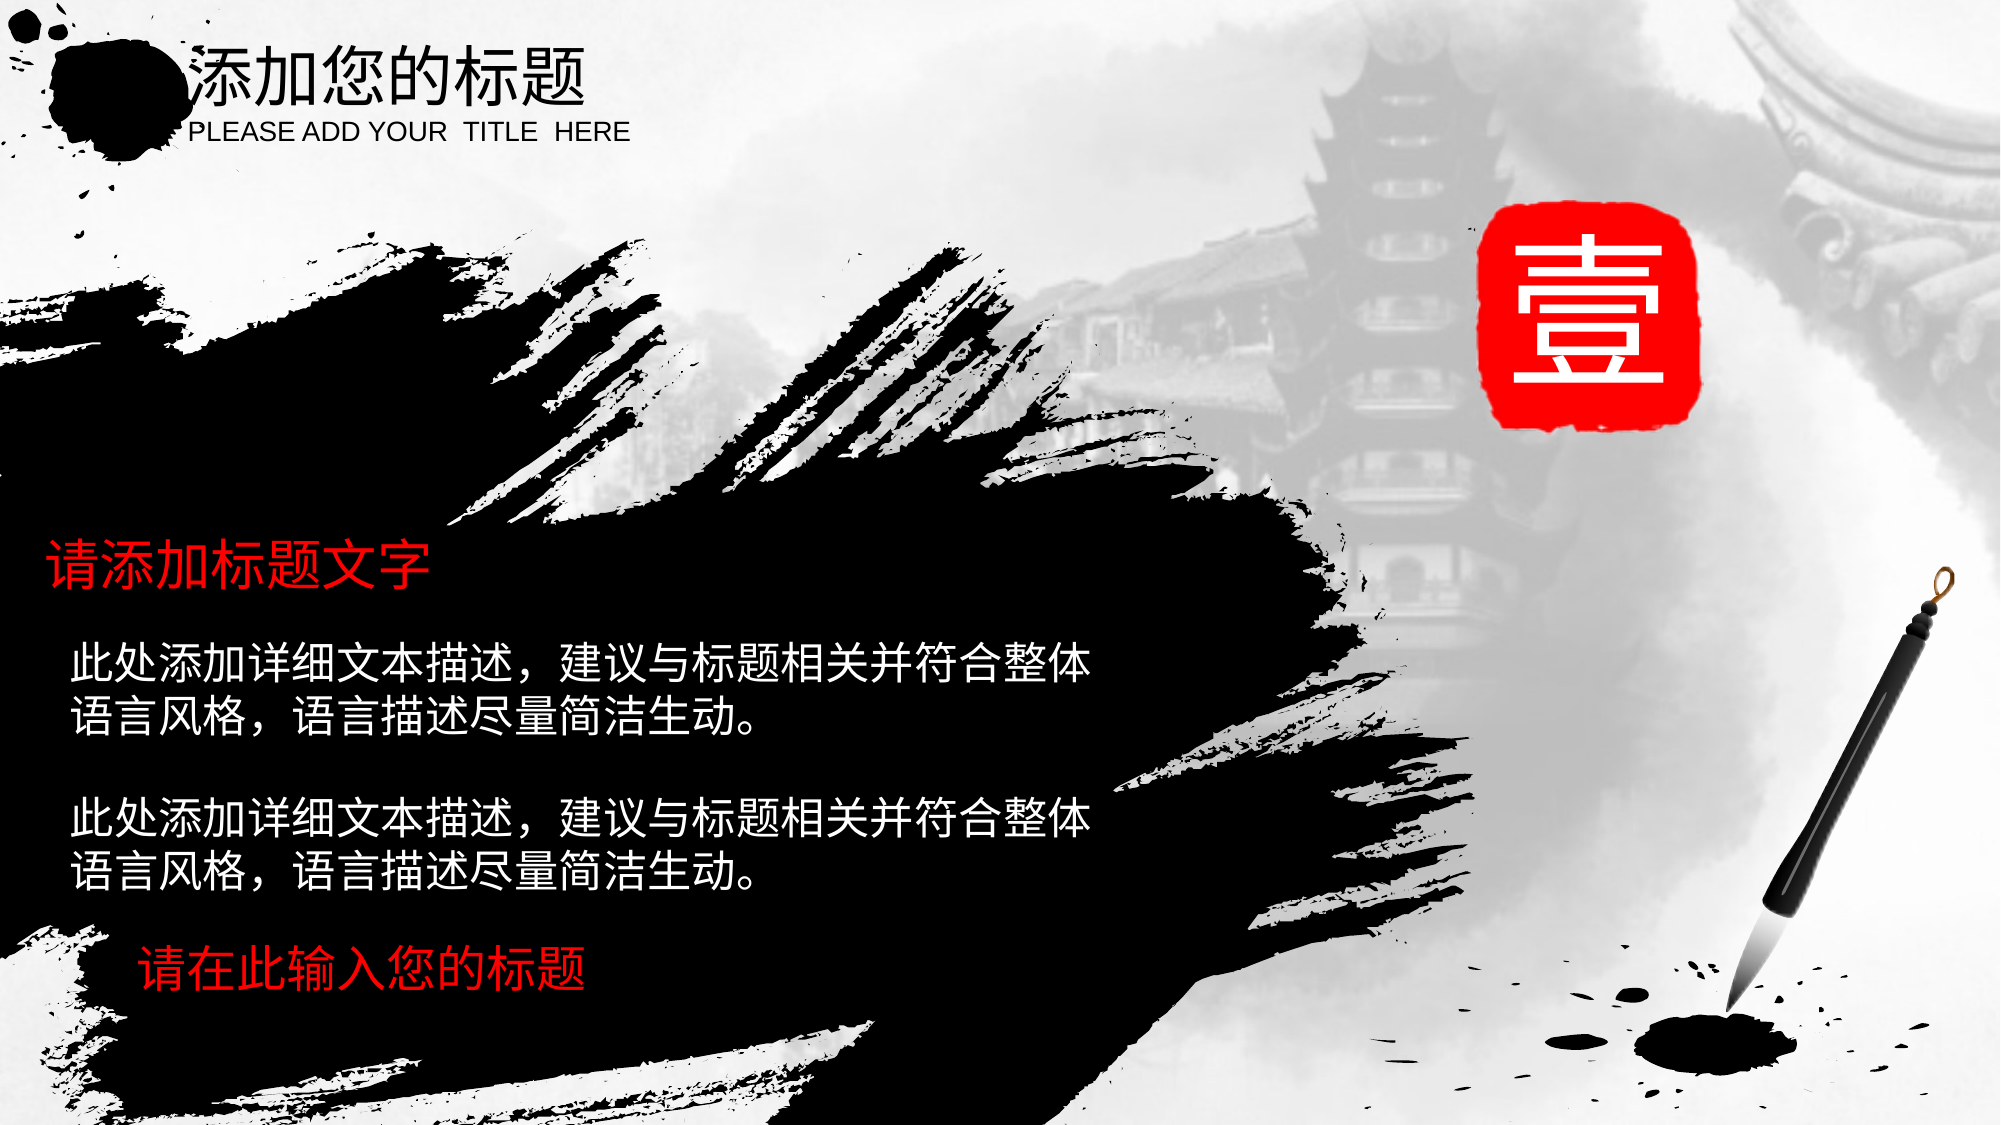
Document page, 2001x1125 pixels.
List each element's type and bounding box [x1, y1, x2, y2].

picture [0, 0, 2001, 1125]
text_box [1442, 200, 1737, 435]
text_box [0, 0, 844, 260]
